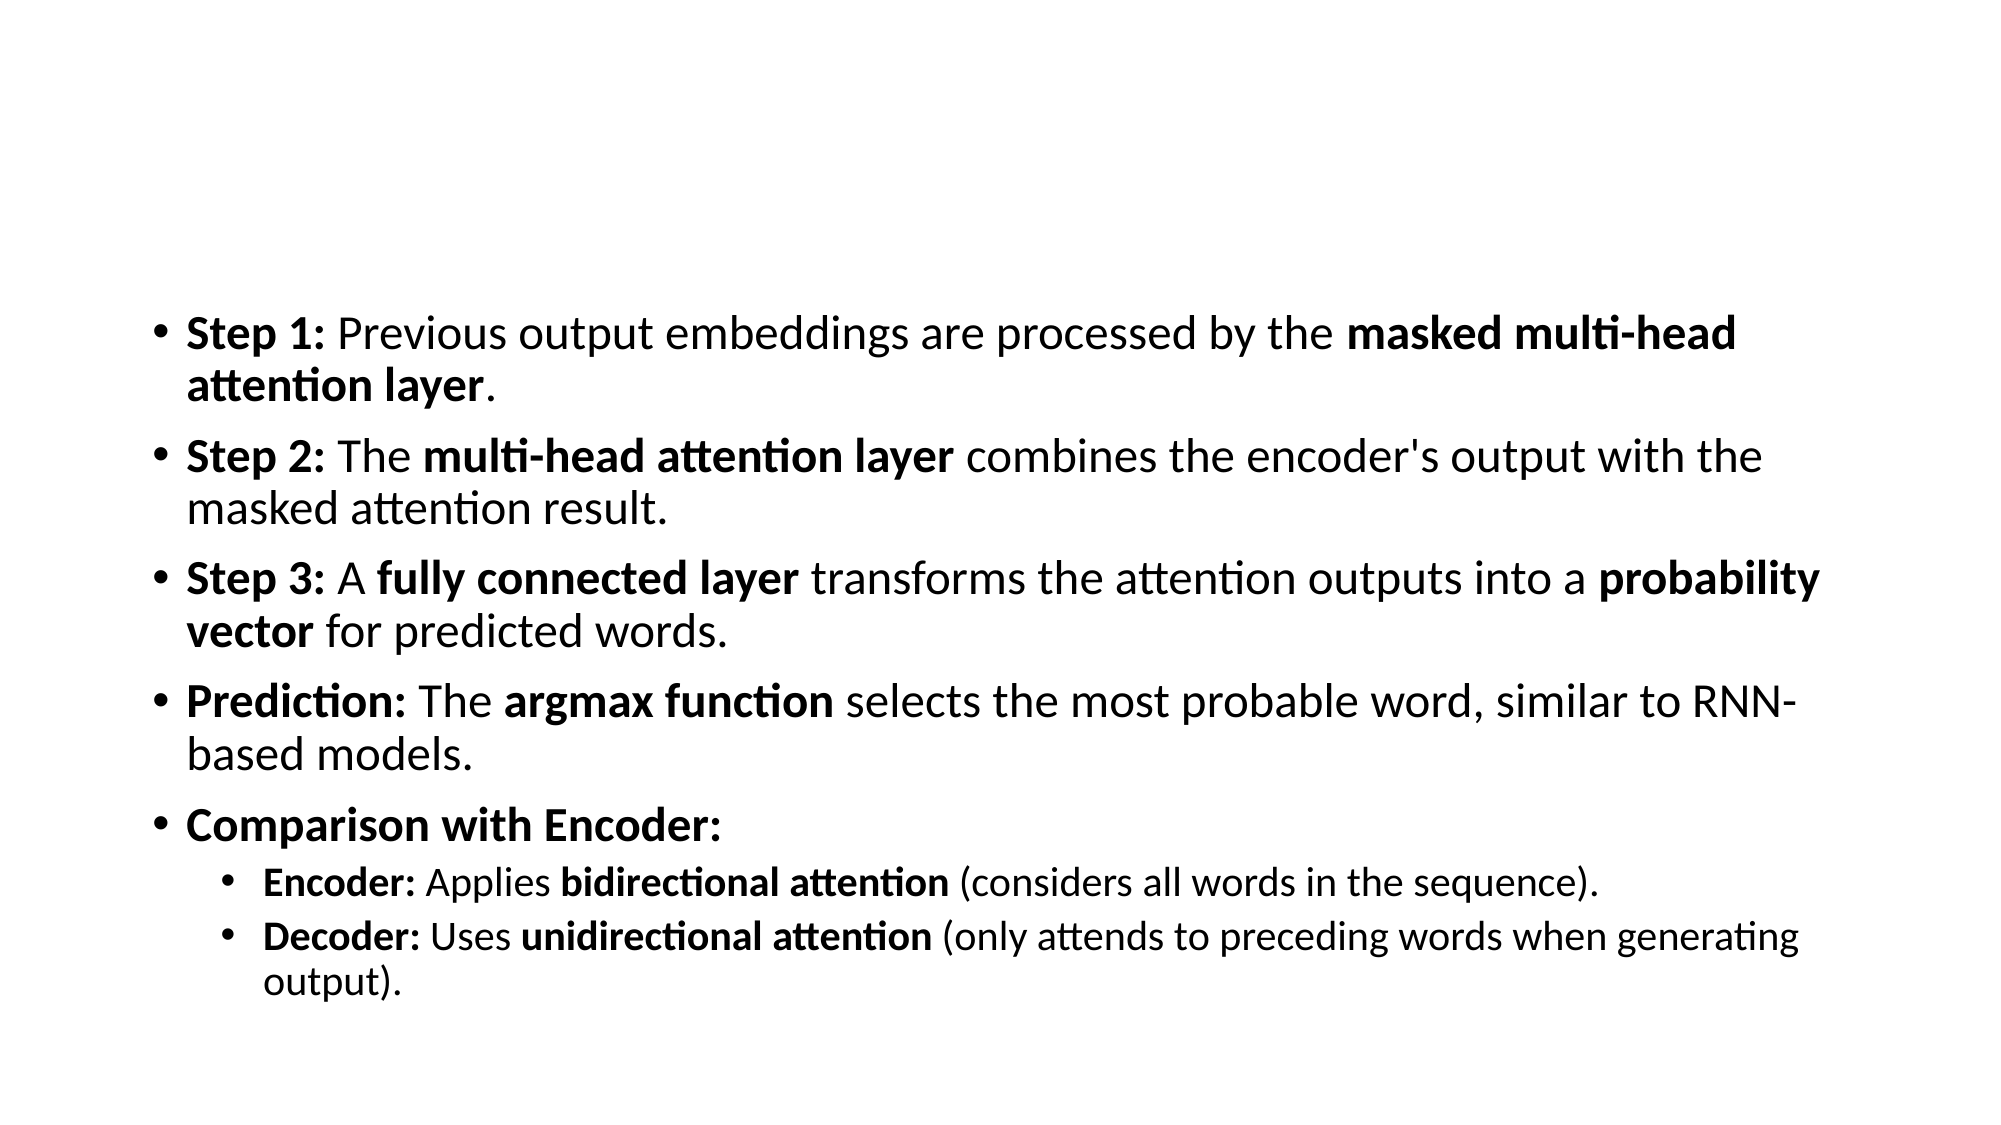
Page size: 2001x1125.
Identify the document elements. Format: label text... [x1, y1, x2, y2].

list Step 1: Previous output embeddings are processed by the masked multi-head attention layer. Step 2: The multi-head attention layer combines the encoder's output with the masked attention result. Step 3: A fully connected layer transforms the attention outputs into a probability vector for predicted words. Prediction: The argmax function selects the most probable word, similar to RNN-based models. Comparison with Encoder: Encoder: Applies bidirectional attention (considers all words in the sequence). Decoder: Uses unidirectional attention (only attends to preceding words when generating output). [137, 299, 1863, 1014]
